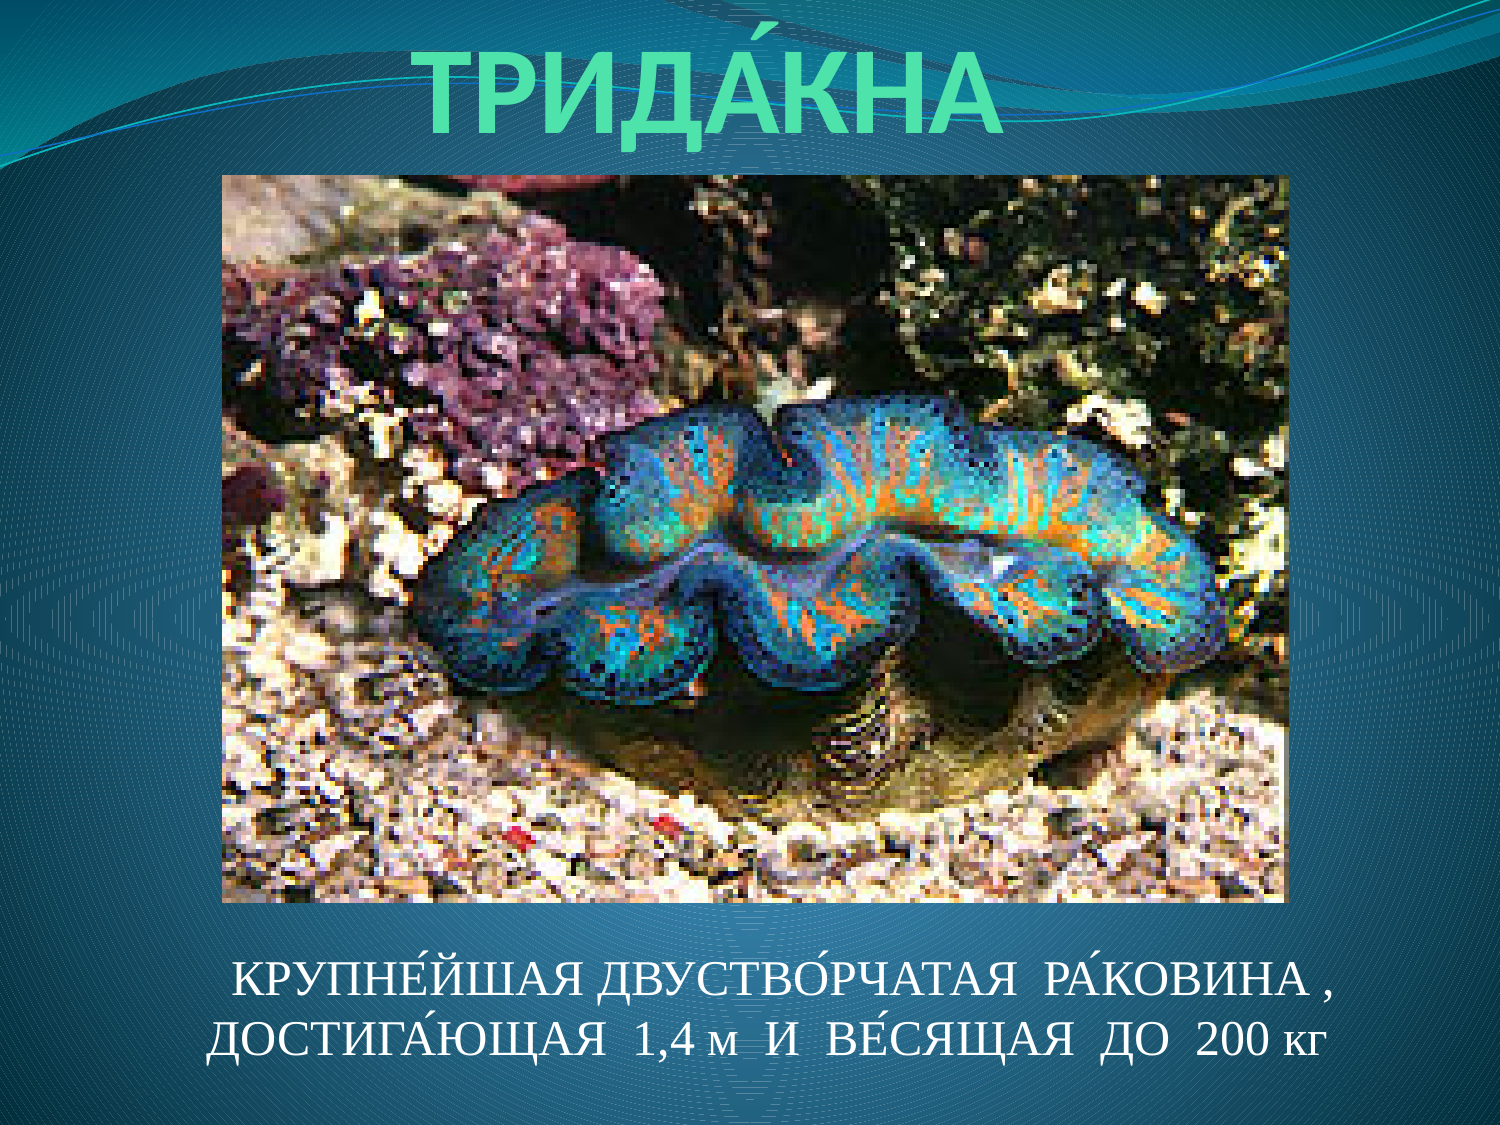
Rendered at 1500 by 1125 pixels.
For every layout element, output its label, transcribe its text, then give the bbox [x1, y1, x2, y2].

title ТРИДА́КНА [409, 0, 1500, 159]
list КРУПНЕ́ЙШАЯ ДВУСТВО́РЧАТАЯ РА́КОВИНА , ДОСТИГА́ЮЩАЯ 1,4 м И ВЕ́СЯЩАЯ ДО 200 кг [198, 937, 1475, 1125]
picture [222, 175, 1290, 903]
